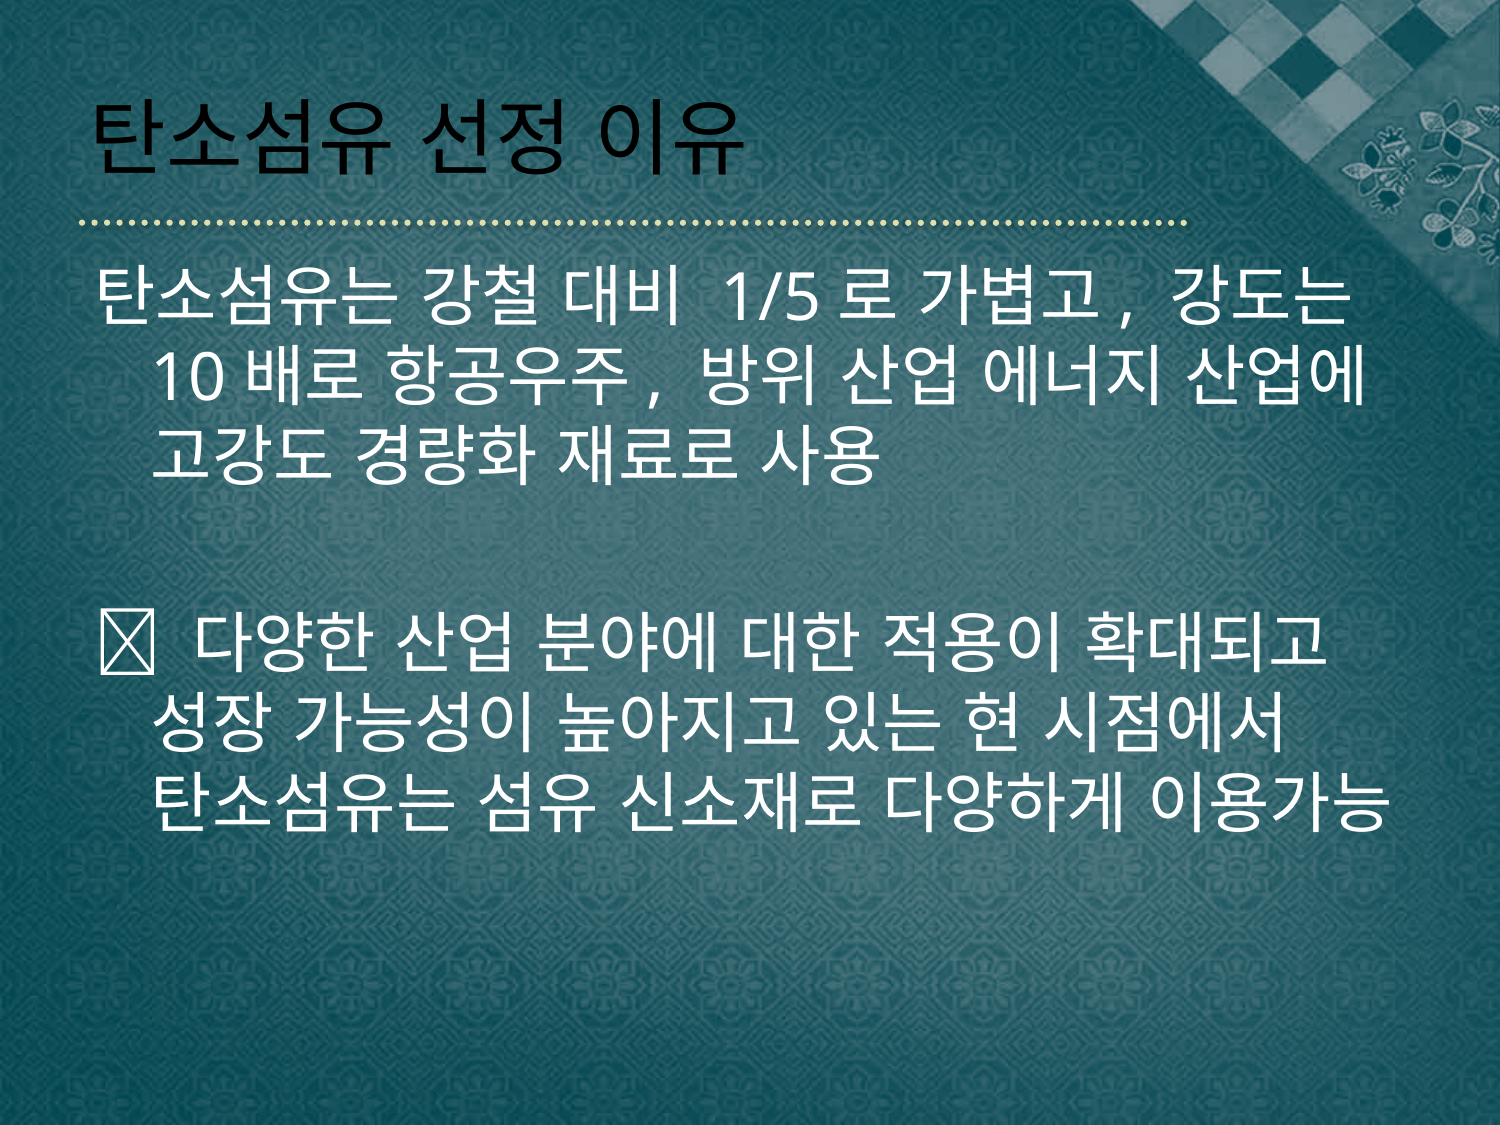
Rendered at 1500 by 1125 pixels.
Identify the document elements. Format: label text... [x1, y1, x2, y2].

title 탄소섬유 선정 이유 [75, 58, 1196, 211]
list 탄소섬유는 강철 대비 1/5로 가볍고, 강도는 10배로 항공우주, 방위 산업 에너지 산업에 고강도 경량화 재료로 사용  다양한 산업 분야에 대한 적용이 확대되고 성장 가능성이 높아지고 있는 현 시점에서 탄소섬유는 섬유 신소재로 다양하게 이용가능 [79, 246, 1430, 1005]
